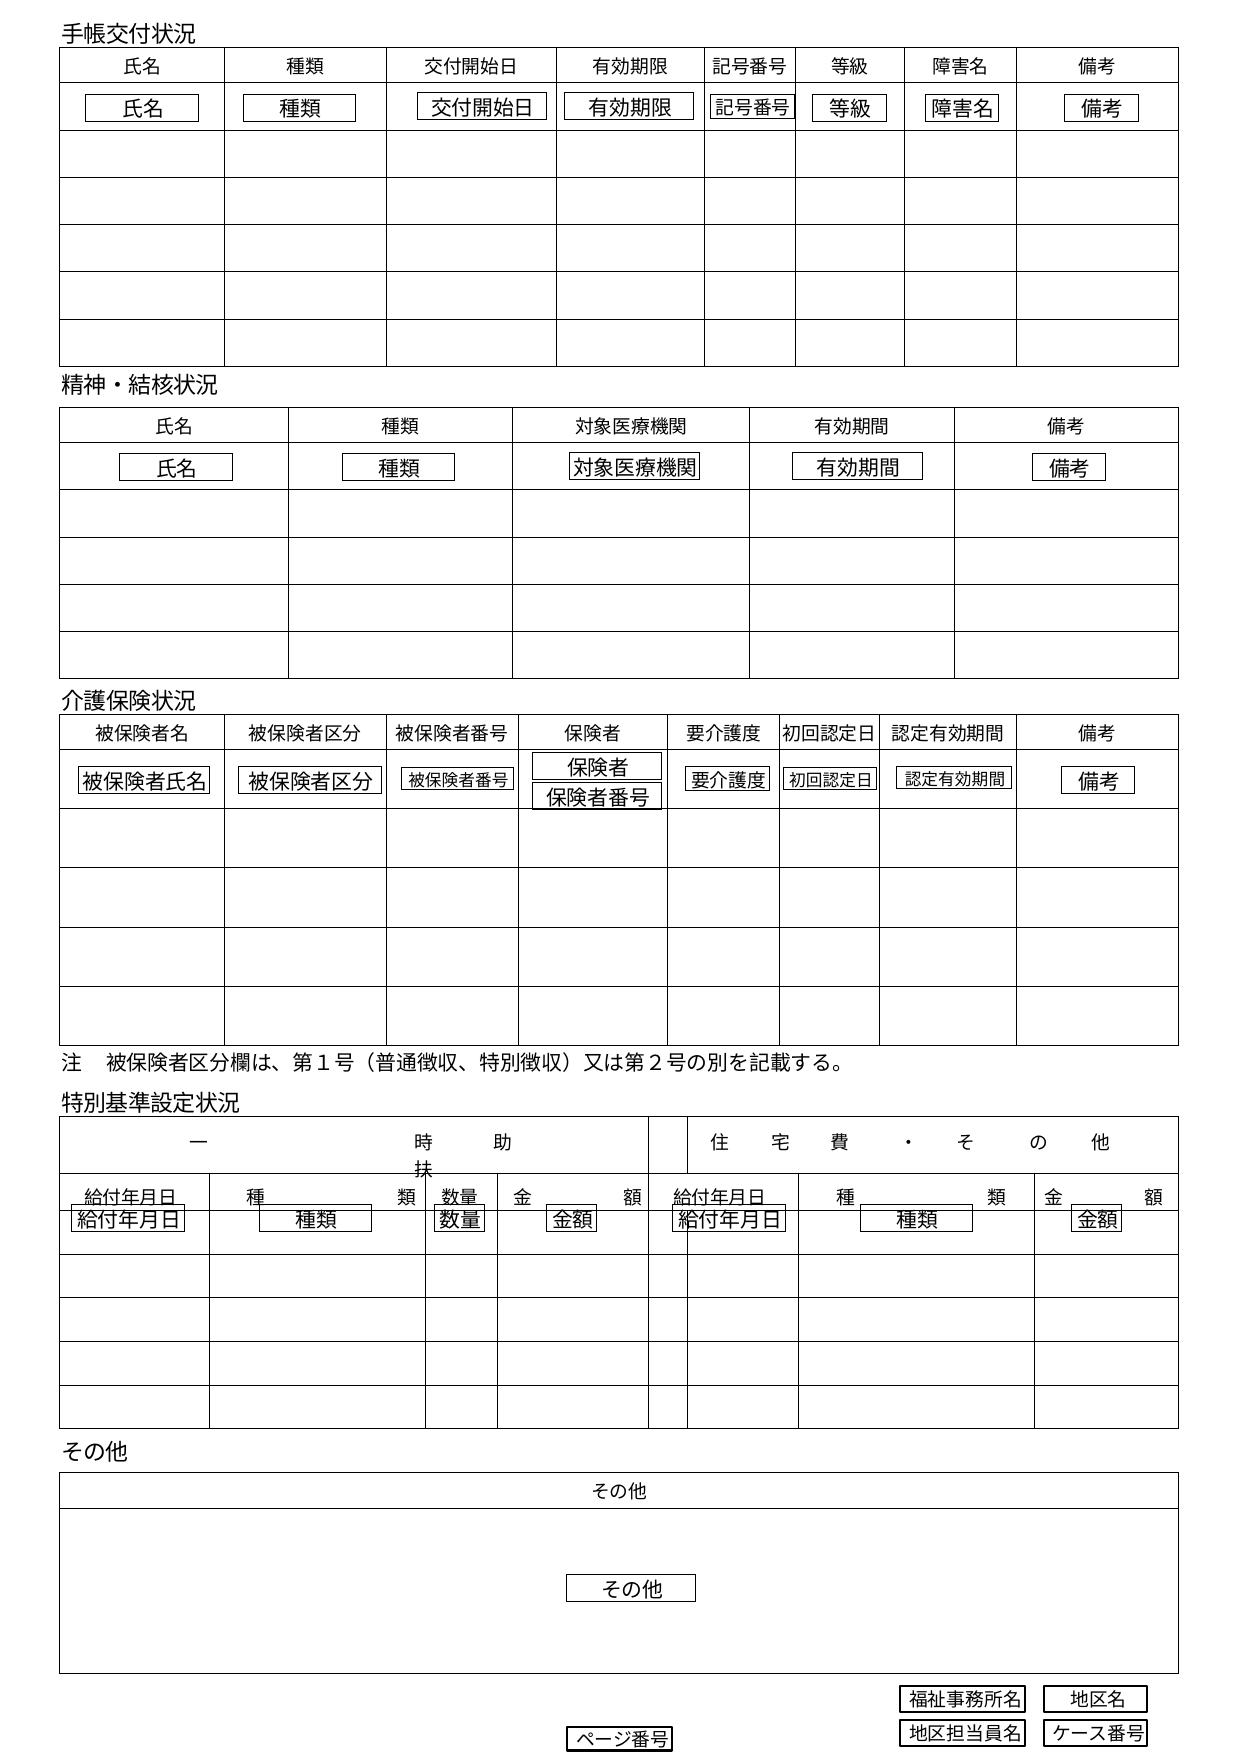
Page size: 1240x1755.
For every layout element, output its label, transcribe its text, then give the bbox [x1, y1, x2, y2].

table_cell [737, 1232, 768, 1254]
text_box 等級 [812, 94, 887, 122]
table_cell [880, 868, 1016, 927]
text_box 金額 [546, 1204, 597, 1232]
table_cell 金 額 [498, 1174, 648, 1210]
table_cell [688, 1342, 737, 1385]
table_cell [668, 928, 779, 986]
table_cell [688, 1298, 737, 1341]
table_header の [994, 1117, 1092, 1173]
table_cell [750, 443, 954, 489]
table_cell [60, 1211, 209, 1254]
table_cell [60, 272, 224, 319]
table_cell [1017, 320, 1178, 366]
table_cell [289, 585, 512, 631]
table_header 備考 [1017, 715, 1178, 749]
text_box ケース番号 [1042, 1718, 1149, 1748]
table_cell [799, 1255, 1034, 1297]
text_box 記号番号 [710, 94, 795, 119]
table_cell [688, 1255, 737, 1297]
table_cell [1017, 225, 1178, 271]
text_box 要介護度 [685, 766, 770, 791]
table_header 有効期間 [750, 408, 954, 442]
table_cell [705, 272, 795, 319]
table_cell [780, 809, 879, 867]
table_cell [519, 750, 667, 808]
table_cell [649, 1342, 687, 1385]
table_cell [799, 1298, 1034, 1341]
text_box その他 [566, 1574, 696, 1602]
table_cell [60, 585, 288, 631]
text_box 金額 [1071, 1204, 1122, 1232]
text_box 注 被保険者区分欄は、第１号（普通徴収、特別徴収）又は第２号の別を記載する。 [59, 1047, 862, 1075]
table_cell [768, 1255, 798, 1297]
table_cell [60, 750, 224, 808]
text_box 備考 [1061, 766, 1135, 794]
table_cell [60, 1255, 209, 1297]
table_header 被保険者番号 [387, 715, 518, 749]
table_cell 金 [1035, 1174, 1092, 1210]
table_cell [668, 809, 779, 867]
table_cell [387, 83, 556, 130]
text_box 有効期限 [564, 92, 694, 120]
table_cell [289, 443, 512, 489]
table_header 助 [493, 1117, 638, 1173]
table_cell [225, 272, 386, 319]
table_cell [1017, 928, 1178, 986]
table_cell [60, 538, 288, 584]
table_cell [905, 320, 1016, 366]
table_cell [750, 585, 954, 631]
text_box 初回認定日 [783, 767, 877, 790]
text_box 種類 [259, 1204, 372, 1232]
table_cell [60, 868, 224, 927]
table_cell [225, 320, 386, 366]
table_cell [513, 538, 749, 584]
table_header [737, 1117, 768, 1173]
table_header [445, 1117, 493, 1173]
table_cell [668, 868, 779, 927]
table_cell [1035, 1211, 1178, 1254]
table_cell [796, 320, 904, 366]
table_cell [796, 131, 904, 177]
table_cell [225, 83, 386, 130]
table_header 他 [1092, 1117, 1119, 1173]
table_cell 給付年月日 [60, 1174, 209, 1210]
text_box 精神・結核状況 [59, 368, 298, 399]
table_cell [225, 987, 386, 1045]
table_cell [210, 1255, 425, 1297]
table_cell [557, 225, 704, 271]
table_cell [905, 178, 1016, 224]
text_box 保険者 [532, 752, 662, 780]
table_cell [799, 1211, 1034, 1254]
table_cell [737, 1342, 768, 1385]
table_cell [649, 1211, 687, 1254]
table_cell [387, 225, 556, 271]
table_cell [649, 1298, 687, 1341]
table_cell [60, 1386, 209, 1428]
table_cell [557, 178, 704, 224]
table_cell [668, 750, 779, 808]
table_cell [737, 1386, 768, 1428]
table_cell [737, 1255, 768, 1297]
table_cell [1035, 1342, 1178, 1385]
table_cell [498, 1298, 648, 1341]
table_cell [880, 750, 1016, 808]
table_header 氏名 [60, 48, 224, 82]
table_cell [955, 632, 1178, 678]
text_box 保険者番号 [532, 782, 662, 810]
text_box その他 [59, 1435, 297, 1466]
table_header 種類 [289, 408, 512, 442]
table_cell [668, 987, 779, 1045]
table_header 障害名 [905, 48, 1016, 82]
text_box 氏名 [85, 94, 199, 122]
table_cell [1035, 1298, 1178, 1341]
table_header 交付開始日 [387, 48, 556, 82]
table_cell [557, 83, 704, 130]
table_cell [688, 1232, 737, 1254]
table_cell [289, 632, 512, 678]
text_box 種類 [243, 94, 356, 122]
text_box 種類 [342, 453, 455, 481]
table_cell [426, 1386, 497, 1428]
table_cell [780, 750, 879, 808]
table_cell [796, 178, 904, 224]
table_cell [750, 538, 954, 584]
text_box 被保険者番号 [401, 767, 514, 790]
table_header [1119, 1117, 1178, 1173]
table_cell [513, 585, 749, 631]
table_cell [498, 1342, 648, 1385]
table_cell [557, 272, 704, 319]
table_cell [289, 538, 512, 584]
table_cell [210, 1342, 425, 1385]
table_cell [60, 928, 224, 986]
table_cell [519, 987, 667, 1045]
table_cell [513, 443, 749, 489]
table_cell [426, 1298, 497, 1341]
table_cell [519, 809, 667, 867]
table_cell [225, 928, 386, 986]
table_cell [955, 490, 1178, 537]
text_box 被保険者氏名 [78, 766, 210, 794]
table_cell [387, 928, 518, 986]
table_cell [705, 83, 795, 130]
table_cell [649, 1386, 687, 1428]
text_box 障害名 [925, 94, 999, 122]
table_cell [780, 987, 879, 1045]
text_box 給付年月日 [672, 1204, 786, 1232]
table_cell [387, 987, 518, 1045]
text_box ページ番号 [565, 1725, 674, 1753]
table_cell [513, 632, 749, 678]
table_cell [387, 272, 556, 319]
table_cell [426, 1342, 497, 1385]
table_cell 種 類 [799, 1174, 1034, 1210]
table_cell [780, 868, 879, 927]
text_box 氏名 [119, 453, 233, 481]
table_cell [705, 320, 795, 366]
table_cell [387, 750, 518, 808]
text_box 備考 [1064, 94, 1139, 122]
table_cell 給付年月日 [649, 1174, 798, 1210]
text_box 介護保険状況 [59, 684, 298, 715]
table_header 有効期限 [557, 48, 704, 82]
table_cell [60, 83, 224, 130]
text_box 給付年月日 [71, 1204, 185, 1232]
table_cell [880, 809, 1016, 867]
table_cell [498, 1255, 648, 1297]
table_cell [60, 225, 224, 271]
table_cell [60, 1298, 209, 1341]
table_cell [60, 320, 224, 366]
table_cell [60, 178, 224, 224]
table_cell [905, 225, 1016, 271]
table_cell [688, 1386, 737, 1428]
text_box 被保険者区分 [238, 766, 382, 794]
table_cell [387, 178, 556, 224]
text_box 数量 [434, 1204, 485, 1232]
table_header 一 時 扶 [60, 1117, 445, 1173]
table_cell [705, 131, 795, 177]
table_cell [955, 585, 1178, 631]
table_cell [225, 225, 386, 271]
table_header 記号番号 [705, 48, 795, 82]
table_cell [60, 1342, 209, 1385]
table_cell [1017, 178, 1178, 224]
table_cell [60, 443, 288, 489]
table_cell [1017, 868, 1178, 927]
table_cell [905, 83, 1016, 130]
table_cell [289, 490, 512, 537]
table_cell [880, 928, 1016, 986]
table_cell [210, 1211, 425, 1254]
table_cell [519, 928, 667, 986]
table_cell [796, 272, 904, 319]
table_header 宅 [768, 1117, 819, 1173]
table_cell [768, 1386, 798, 1428]
table_cell [705, 178, 795, 224]
table_cell [225, 750, 386, 808]
table_cell [799, 1386, 1034, 1428]
table_cell [387, 809, 518, 867]
table_cell [60, 987, 224, 1045]
table_cell [1017, 272, 1178, 319]
table_header 被保険者名 [60, 715, 224, 749]
table_cell [880, 987, 1016, 1045]
table_cell [225, 178, 386, 224]
table_cell [210, 1386, 425, 1428]
table_cell [799, 1342, 1034, 1385]
table_cell [1017, 750, 1178, 808]
text_box 種類 [860, 1204, 973, 1232]
table_cell [796, 225, 904, 271]
table_cell [387, 868, 518, 927]
table_cell [955, 538, 1178, 584]
table_cell [225, 809, 386, 867]
table_cell [768, 1211, 798, 1254]
table_cell [705, 225, 795, 271]
table_cell [1017, 131, 1178, 177]
table_cell [768, 1298, 798, 1341]
table_header 対象医療機関 [513, 408, 749, 442]
table_cell [387, 320, 556, 366]
table_header [638, 1117, 648, 1173]
table_cell [1092, 1174, 1119, 1204]
table_cell [796, 83, 904, 130]
table_header 保険者 [519, 715, 667, 749]
table_cell [750, 632, 954, 678]
table_cell [519, 868, 667, 927]
text_box 有効期間 [792, 452, 923, 480]
table_cell [225, 131, 386, 177]
table_cell [387, 131, 556, 177]
table_cell [60, 490, 288, 537]
table_cell [60, 632, 288, 678]
table_cell [780, 928, 879, 986]
table_header 種類 [225, 48, 386, 82]
table_cell [426, 1255, 497, 1297]
table_header 等級 [796, 48, 904, 82]
text_box 福祉事務所名 [898, 1684, 1027, 1714]
table_cell [905, 131, 1016, 177]
table_cell [225, 868, 386, 927]
table_cell [557, 320, 704, 366]
text_box 認定有効期間 [896, 766, 1012, 789]
table_cell [1017, 987, 1178, 1045]
table_cell [905, 272, 1016, 319]
table_cell [557, 131, 704, 177]
table_header 費 ・ そ [819, 1117, 994, 1173]
table_cell 数量 [426, 1174, 497, 1210]
text_box 対象医療機関 [569, 452, 700, 480]
table_cell 種 類 [210, 1174, 425, 1210]
table_header [649, 1117, 687, 1173]
table_header 認定有効期間 [880, 715, 1016, 749]
table_cell [426, 1211, 497, 1254]
table_cell [60, 809, 224, 867]
table_cell [737, 1298, 768, 1341]
table_cell [210, 1298, 425, 1341]
text_box 備考 [1032, 453, 1106, 481]
table_cell [955, 443, 1178, 489]
table_header 被保険者区分 [225, 715, 386, 749]
text_box 地区名 [1042, 1684, 1149, 1714]
table_cell [60, 131, 224, 177]
table_header 氏名 [60, 408, 288, 442]
text_box 特別基準設定状況 [59, 1085, 297, 1116]
table_header 要介護度 [668, 715, 779, 749]
text_box 地区担当員名 [898, 1718, 1027, 1748]
table_cell [750, 490, 954, 537]
table_cell [1017, 809, 1178, 867]
text_box 手帳交付状況 [59, 17, 298, 48]
table_cell 額 [1119, 1174, 1178, 1210]
table_cell [768, 1342, 798, 1385]
table_cell [60, 1509, 1178, 1673]
text_box 交付開始日 [417, 92, 547, 120]
table_header 住 [688, 1117, 737, 1173]
table_cell [1017, 83, 1178, 130]
table_cell [513, 490, 749, 537]
table_cell [1035, 1255, 1178, 1297]
table_cell [498, 1386, 648, 1428]
table_cell [649, 1255, 687, 1297]
table_cell [1035, 1386, 1178, 1428]
table_cell [498, 1211, 648, 1254]
table_header 初回認定日 [780, 715, 879, 749]
table_header 備考 [955, 408, 1178, 442]
table_header 備考 [1017, 48, 1178, 82]
table_header その他 [60, 1473, 1178, 1508]
